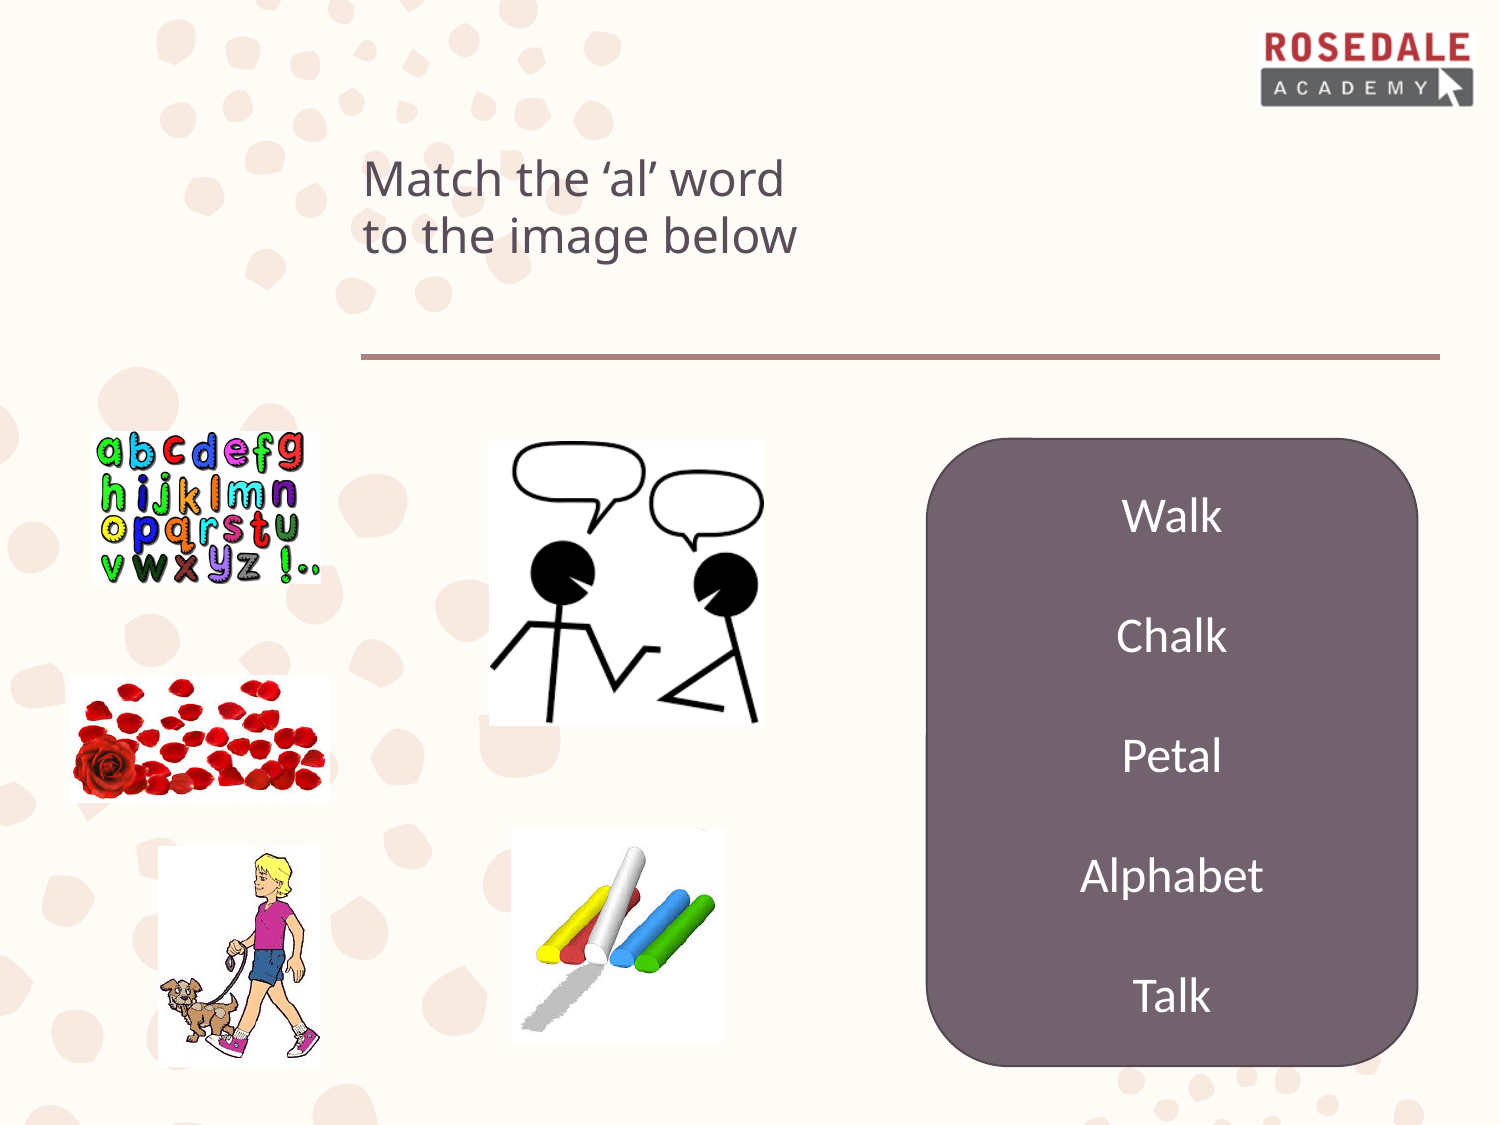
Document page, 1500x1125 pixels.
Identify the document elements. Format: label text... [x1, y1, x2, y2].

picture [69, 675, 330, 803]
text_box Walk Chalk Petal Alphabet Talk [925, 437, 1419, 1068]
picture [511, 829, 725, 1042]
title Match the ‘al’ word to the image below [347, 142, 1475, 274]
picture [489, 441, 765, 726]
picture [158, 846, 321, 1067]
picture [1258, 31, 1475, 109]
picture [91, 431, 321, 584]
